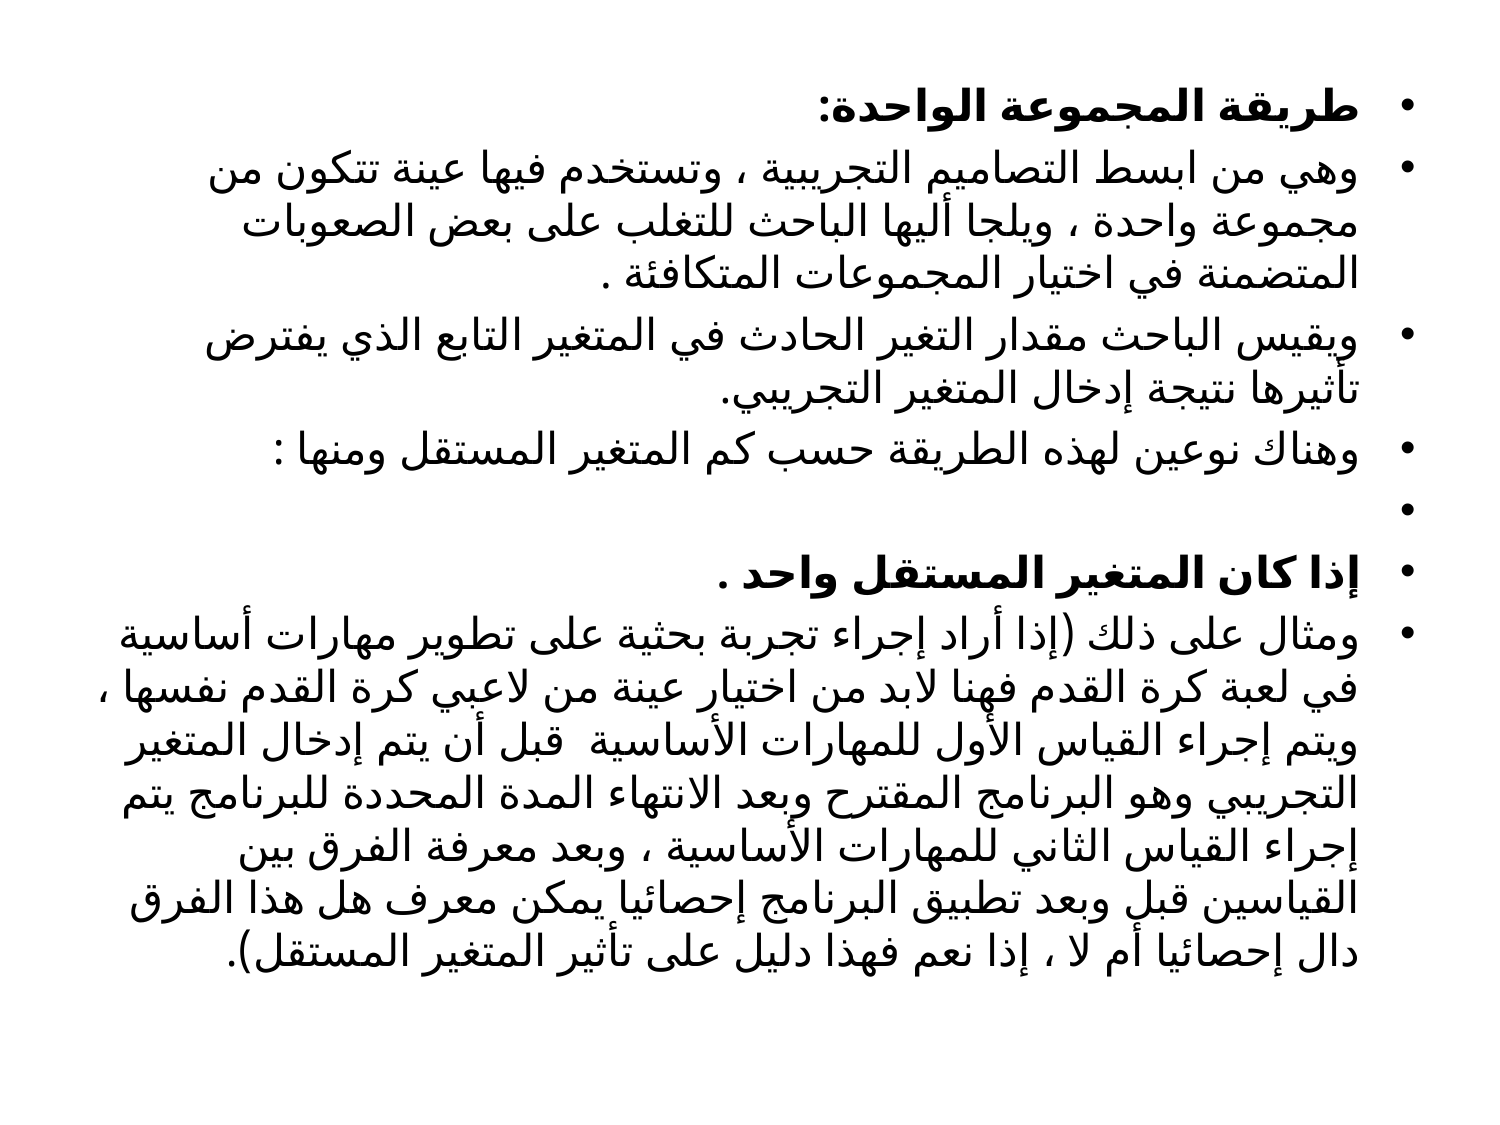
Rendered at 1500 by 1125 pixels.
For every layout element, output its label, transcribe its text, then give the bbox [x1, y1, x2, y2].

list طريقة المجموعة الواحدة: وهي من ابسط التصاميم التجريبية ، وتستخدم فيها عينة تتكون من مجموعة واحدة ، ويلجا أليها الباحث للتغلب على بعض الصعوبات المتضمنة في اختيار المجموعات المتكافئة . ويقيس الباحث مقدار التغير الحادث في المتغير التابع الذي يفترض تأثيرها نتيجة إدخال المتغير التجريبي. وهناك نوعين لهذه الطريقة حسب كم المتغير المستقل ومنها : إذا كان المتغير المستقل واحد . ومثال على ذلك (إذا أراد إجراء تجربة بحثية على تطوير مهارات أساسية في لعبة كرة القدم فهنا لابد من اختيار عينة من لاعبي كرة القدم نفسها ، ويتم إجراء القياس الأول للمهارات الأساسية قبل أن يتم إدخال المتغير التجريبي وهو البرنامج المقترح وبعد الانتهاء المدة المحددة للبرنامج يتم إجراء القياس الثاني للمهارات الأساسية ، وبعد معرفة الفرق بين القياسين قبل وبعد تطبيق البرنامج إحصائيا يمكن معرف هل هذا الفرق دال إحصائيا أم لا ، إذا نعم فهذا دليل على تأثير المتغير المستقل). [75, 70, 1425, 1005]
